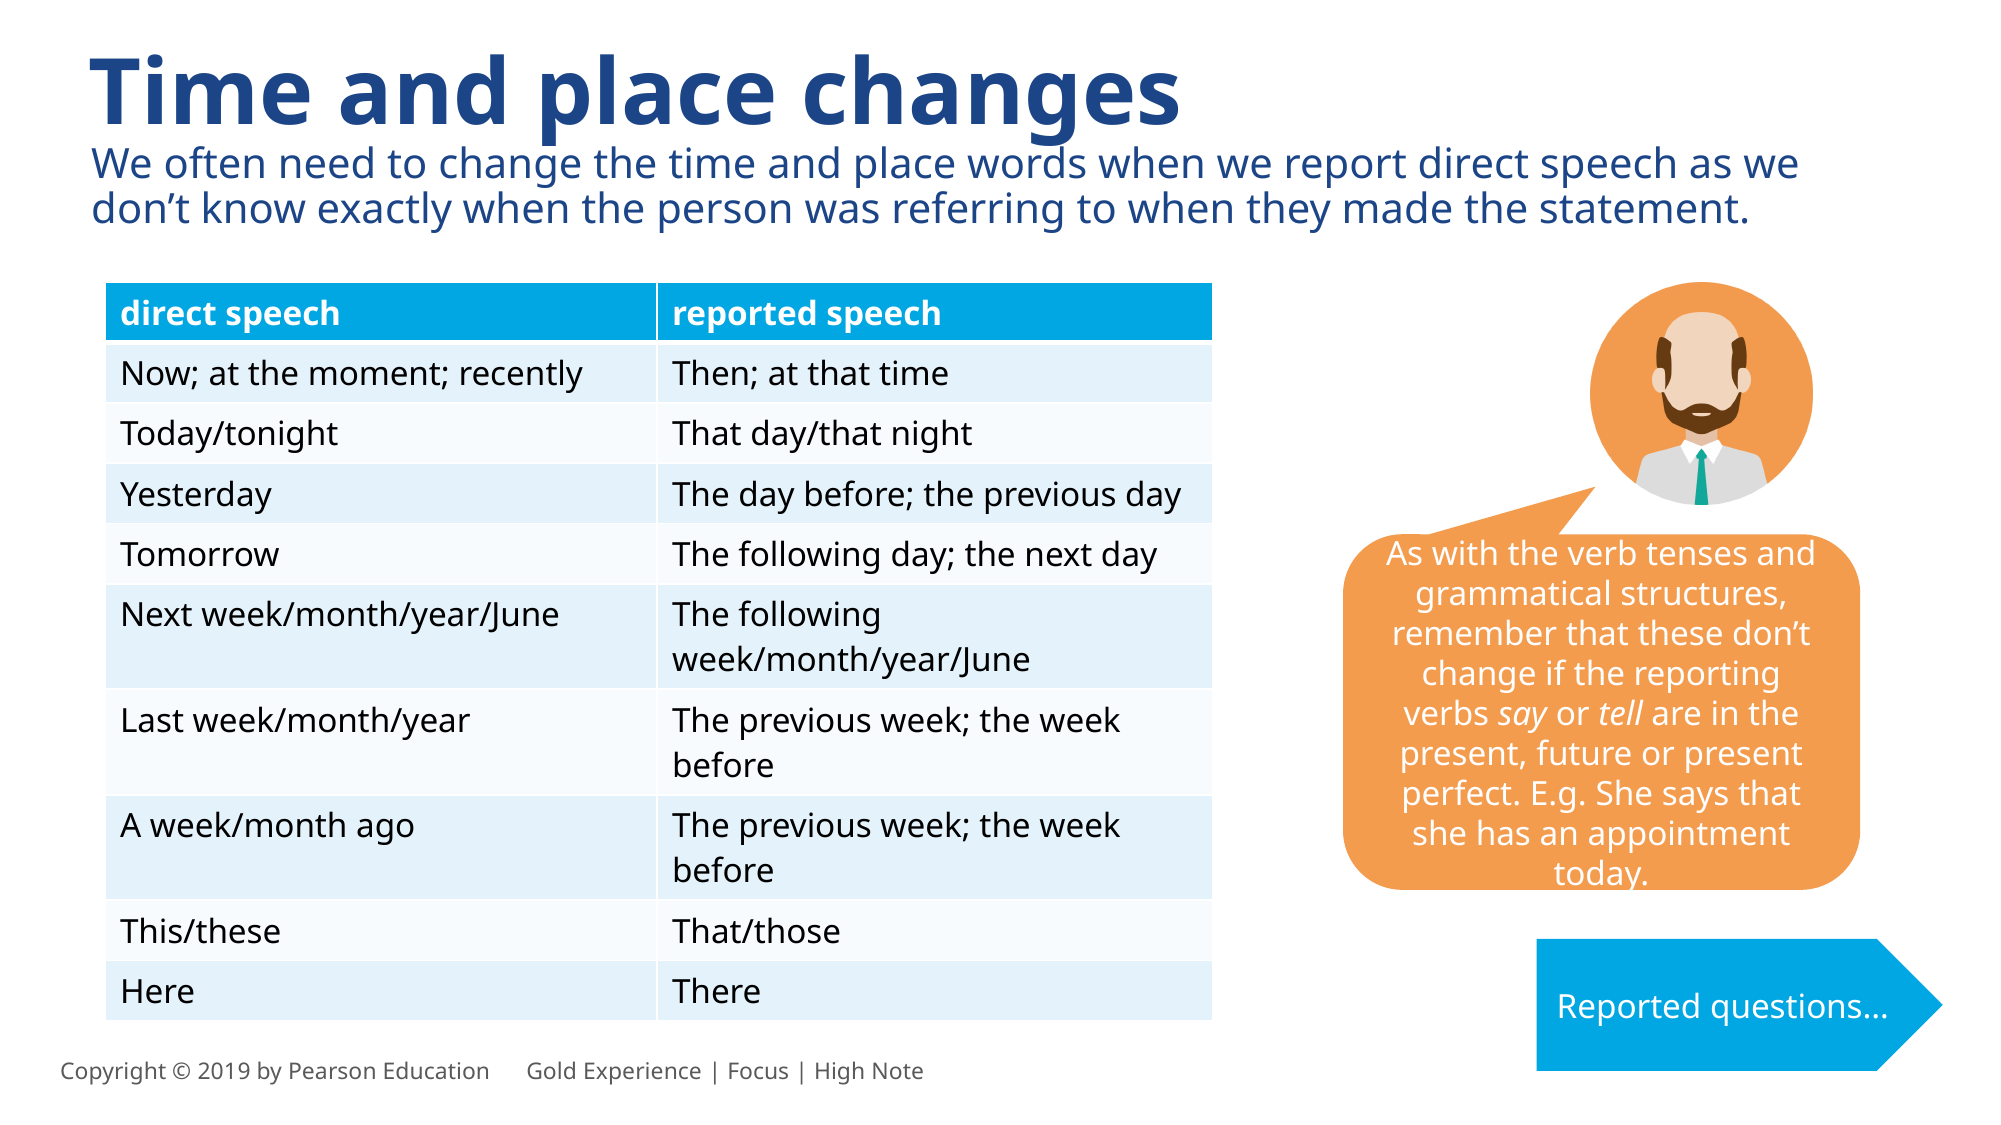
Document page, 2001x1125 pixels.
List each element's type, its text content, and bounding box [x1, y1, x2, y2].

table_cell That/those [658, 901, 1212, 960]
table_cell The previous week; the week before [658, 796, 1212, 899]
table_cell Yesterday [106, 464, 656, 523]
table_cell The following day; the next day [658, 524, 1212, 583]
table_cell The previous week; the week before [658, 690, 1212, 794]
table_cell The day before; the previous day [658, 464, 1212, 523]
table_cell Then; at that time [658, 345, 1212, 402]
title Time and place changes [73, 37, 1944, 253]
table_cell Tomorrow [106, 524, 656, 583]
table_cell Last week/month/year [106, 690, 656, 794]
table_cell There [658, 961, 1212, 1020]
table_cell Now; at the moment; recently [106, 345, 656, 402]
footer Copyright © 2019 by Pearson Education Gold Experience | Focus | High Note [45, 1040, 1084, 1101]
table_cell That day/that night [658, 404, 1212, 462]
table_cell Today/tonight [106, 404, 656, 462]
table_cell Next week/month/year/June [106, 585, 656, 688]
table_header direct speech [106, 283, 656, 340]
text_box We often need to change the time and place words when we report direct speech as we don’t know exactly when the person was referring to when they made the statement. [76, 135, 1888, 256]
text_box Reported questions… [1536, 938, 1943, 1071]
text_box As with the verb tenses and grammatical structures, remember that these don’t change if the reporting verbs say or tell are in the present, future or present perfect. E.g. She says that she has an appointment today. [1343, 489, 1861, 890]
table_cell The following week/month/year/June [658, 585, 1212, 688]
table_cell This/these [106, 901, 656, 960]
table_header reported speech [658, 283, 1212, 340]
table_cell Here [106, 961, 656, 1020]
table_cell A week/month ago [106, 796, 656, 899]
picture [1590, 281, 1814, 506]
